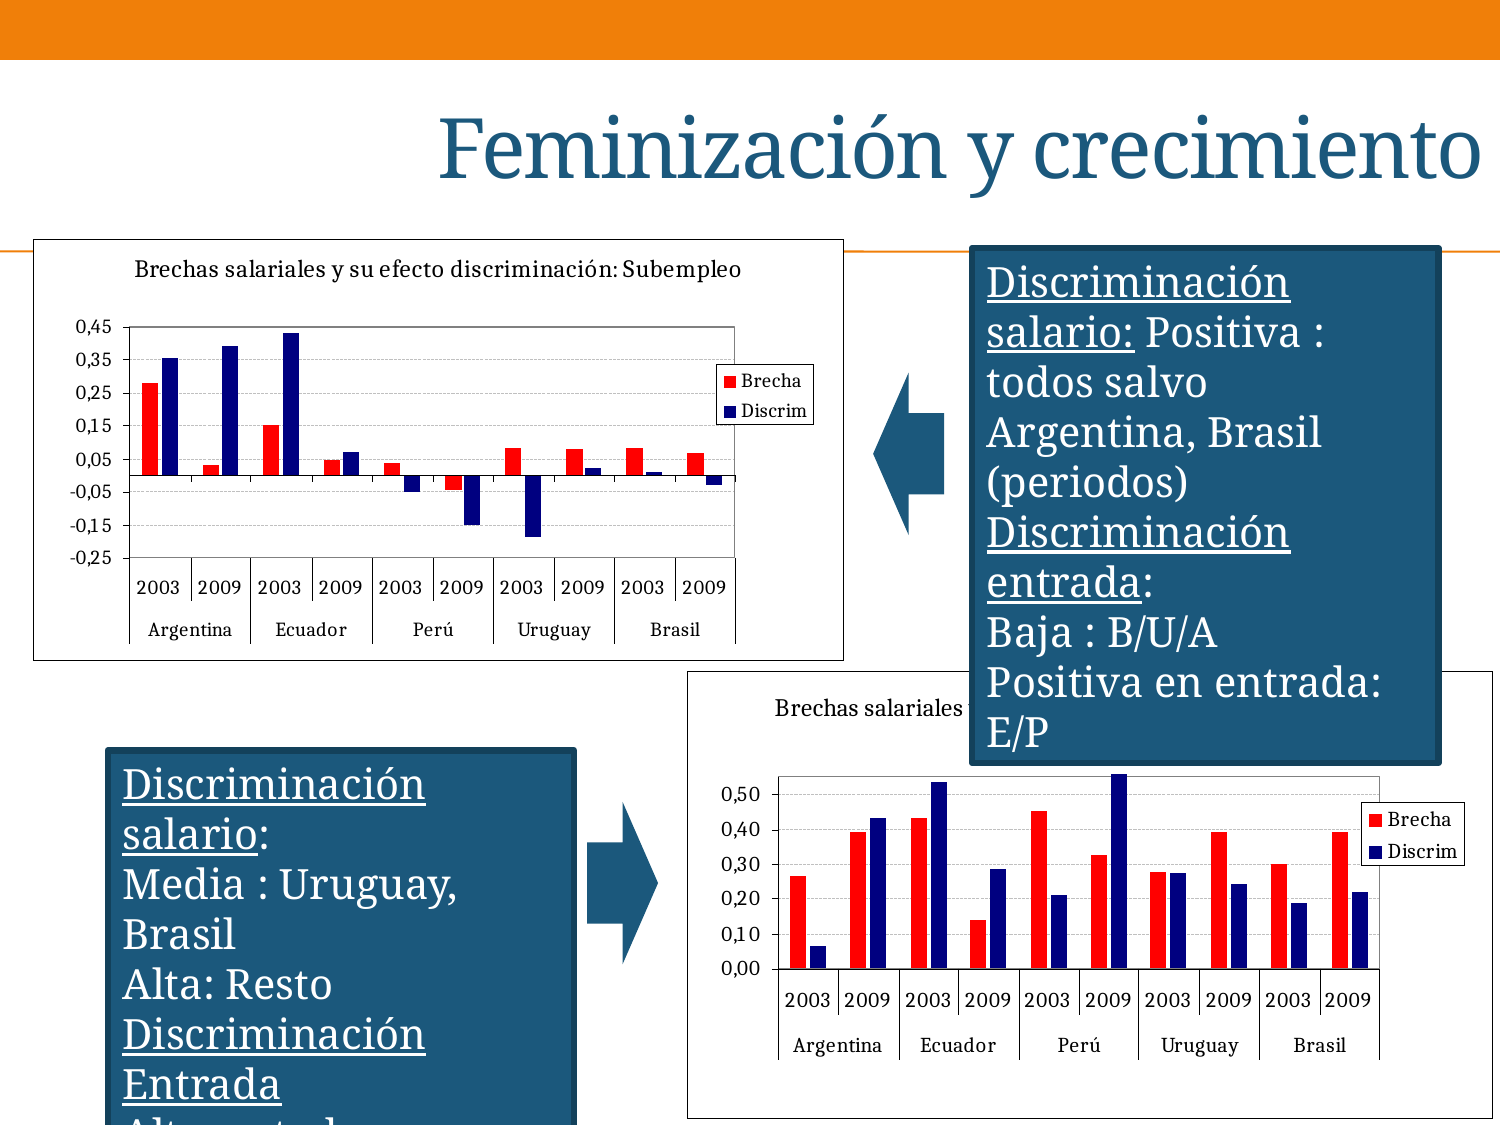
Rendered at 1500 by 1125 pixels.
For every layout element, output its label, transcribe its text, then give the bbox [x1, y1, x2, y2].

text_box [683, 667, 1500, 1124]
text_box [583, 798, 661, 968]
title Feminización y crecimiento [150, 64, 1500, 227]
text_box Discriminación salario: Positiva : todos salvo Argentina, Brasil (periodos) Discriminación entrada: Baja : B/U/A Positiva en entrada: E/P [969, 245, 1442, 653]
text_box Discriminación salario: Media : Uruguay, Brasil Alta: Resto Discriminación Entrada Alta en todos [105, 747, 577, 1125]
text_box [29, 236, 851, 666]
text_box [870, 369, 948, 539]
